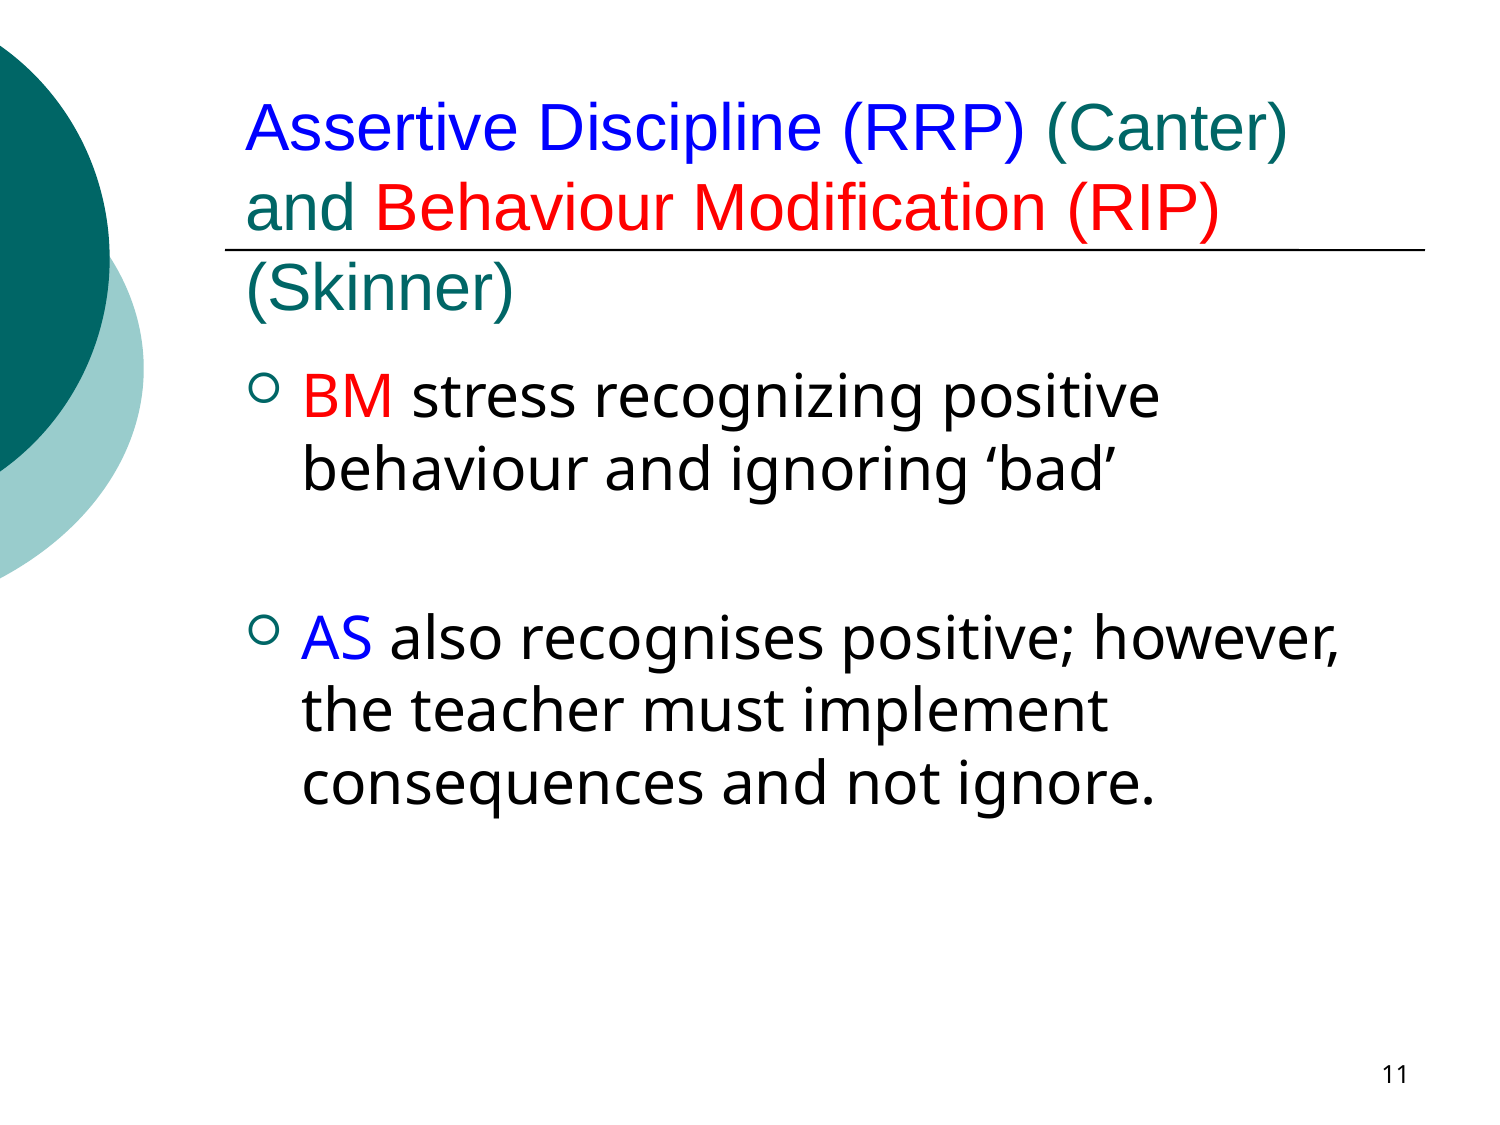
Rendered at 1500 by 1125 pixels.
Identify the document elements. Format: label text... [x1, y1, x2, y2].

title Assertive Discipline (RRP) (Canter) and Behaviour Modification (RIP) (Skinner) [229, 77, 1431, 332]
slide_number 11 [1074, 1026, 1426, 1101]
list BM stress recognizing positive behaviour and ignoring ‘bad’ AS also recognises positive; however, the teacher must implement consequences and not ignore. [229, 349, 1431, 1026]
